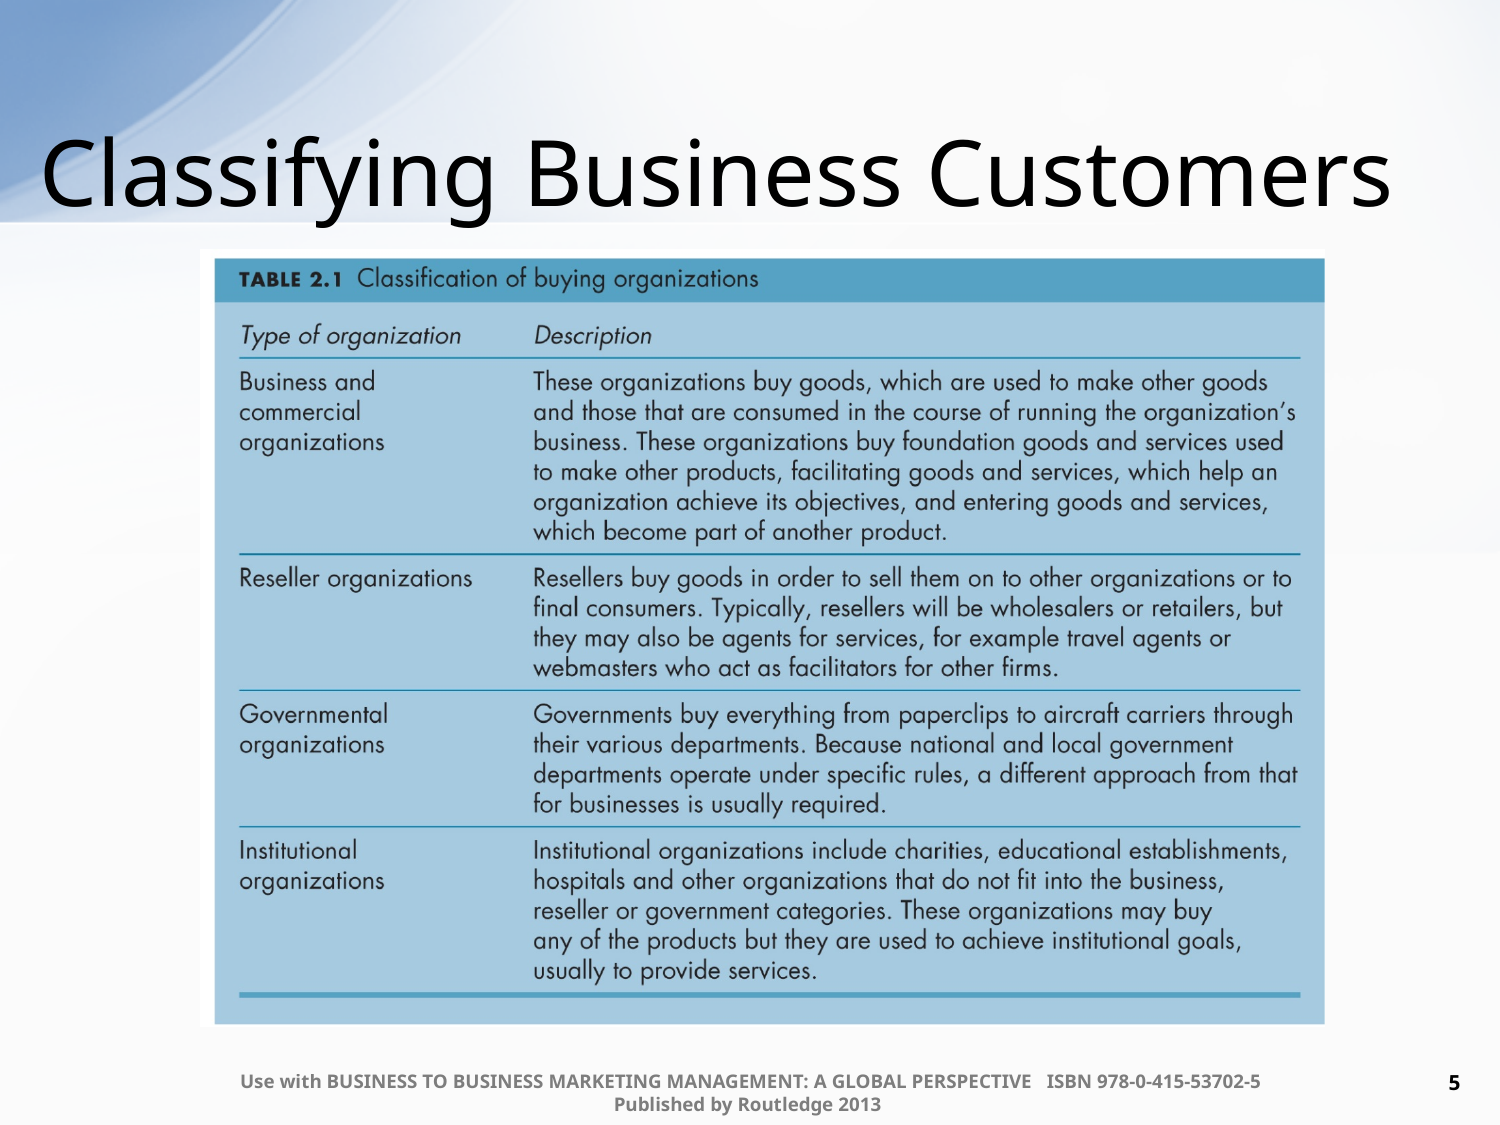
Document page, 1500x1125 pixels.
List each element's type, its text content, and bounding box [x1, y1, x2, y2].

title Classifying Business Customers [24, 45, 1500, 233]
text_box Use with BUSINESS TO BUSINESS MARKETING MANAGEMENT: A GLOBAL PERSPECTIVE ISBN 978-0-415-53702-5 Published by Routledge 2013 [0, 1062, 1500, 1125]
picture [0, 0, 1500, 1062]
